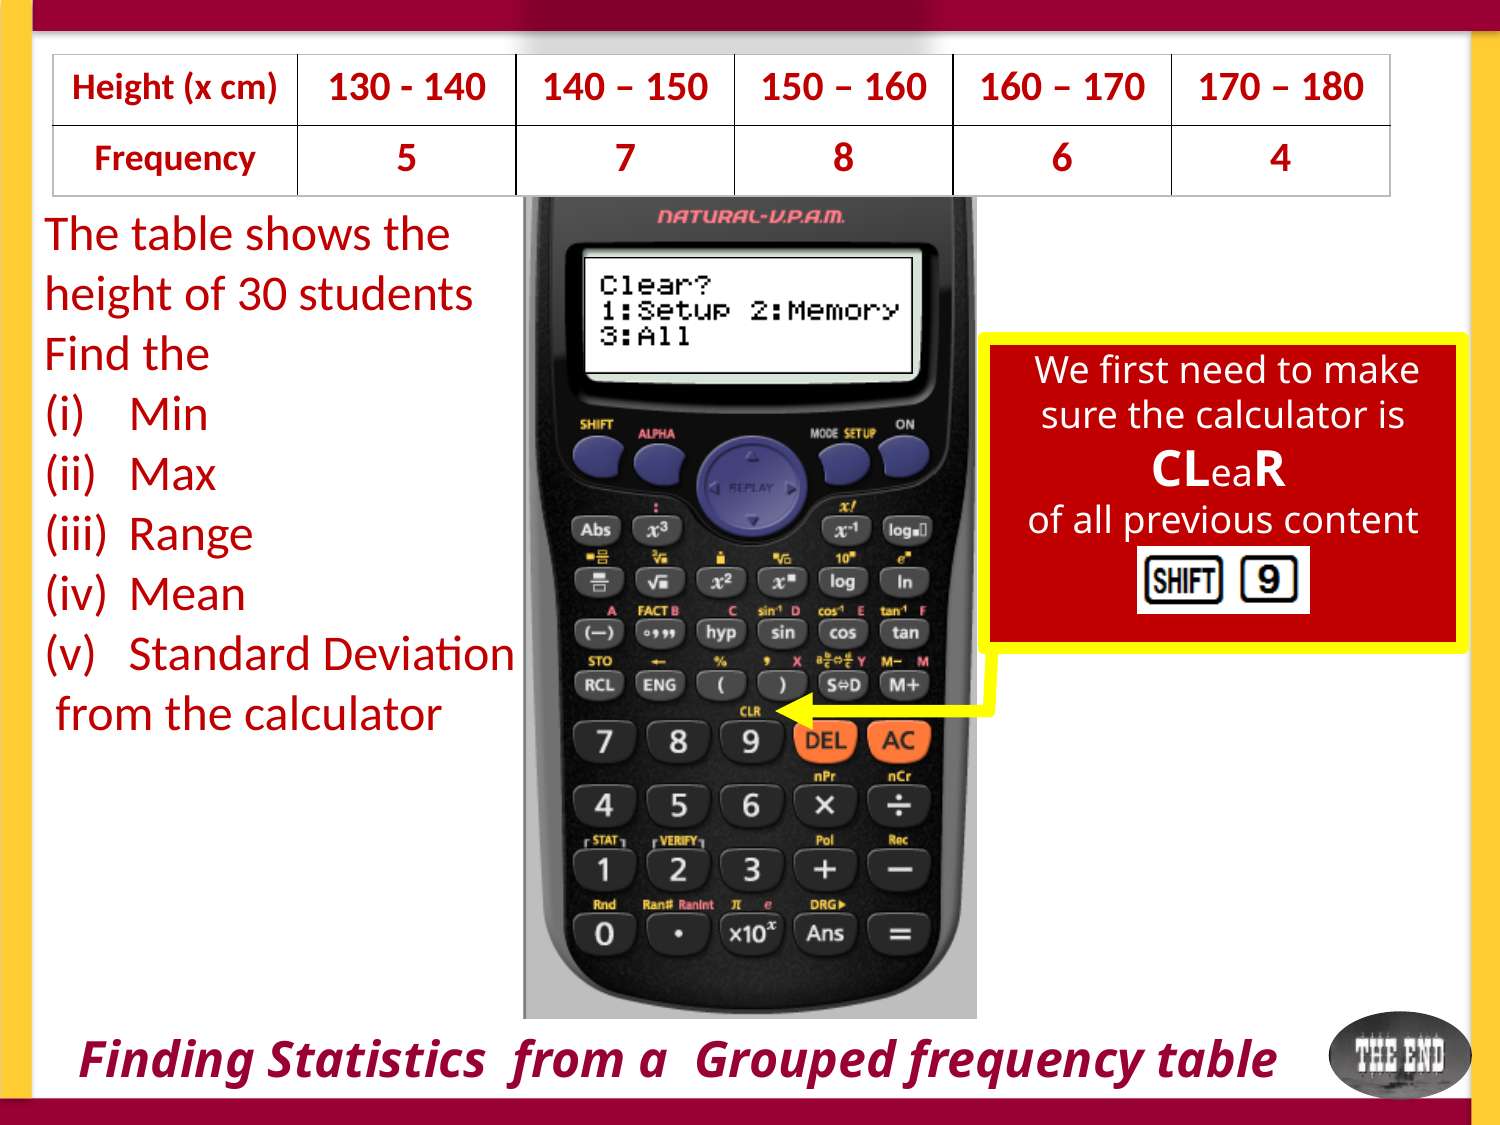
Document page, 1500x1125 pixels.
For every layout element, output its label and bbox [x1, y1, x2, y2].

text_box [983, 338, 1463, 649]
picture [523, 197, 977, 1019]
picture [1328, 1011, 1472, 1100]
